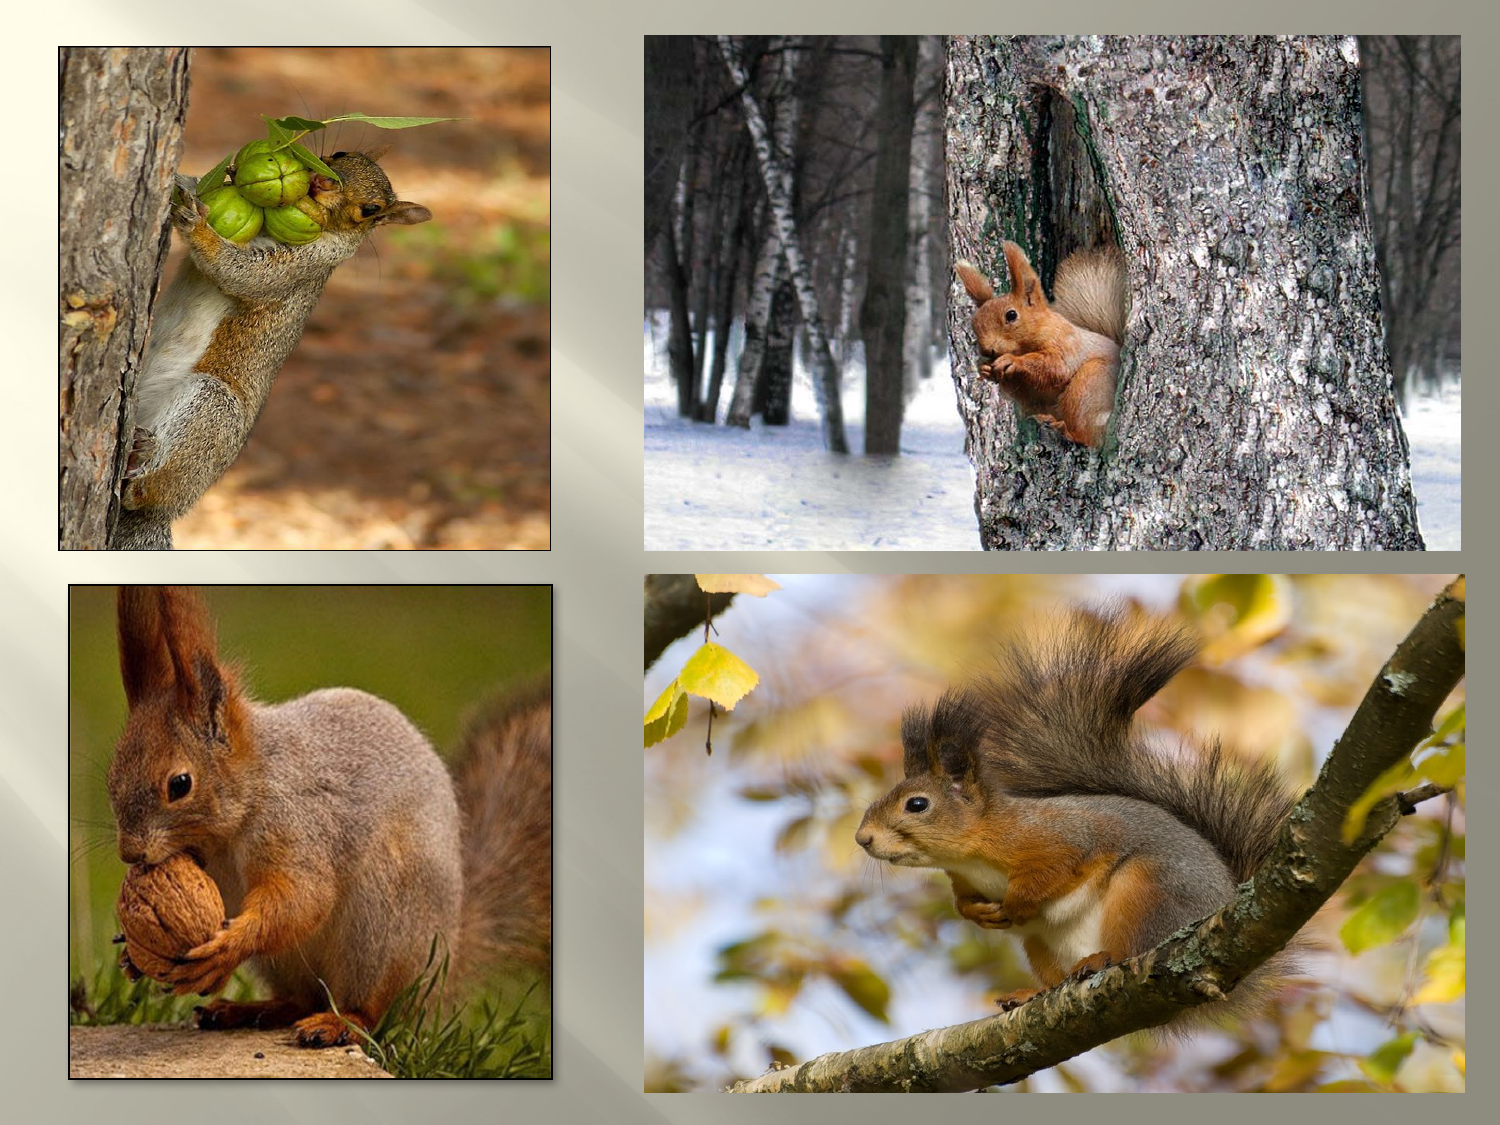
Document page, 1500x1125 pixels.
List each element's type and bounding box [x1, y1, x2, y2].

picture [644, 573, 1466, 1093]
list [58, 46, 551, 552]
picture [70, 585, 551, 1079]
picture [644, 34, 1462, 551]
